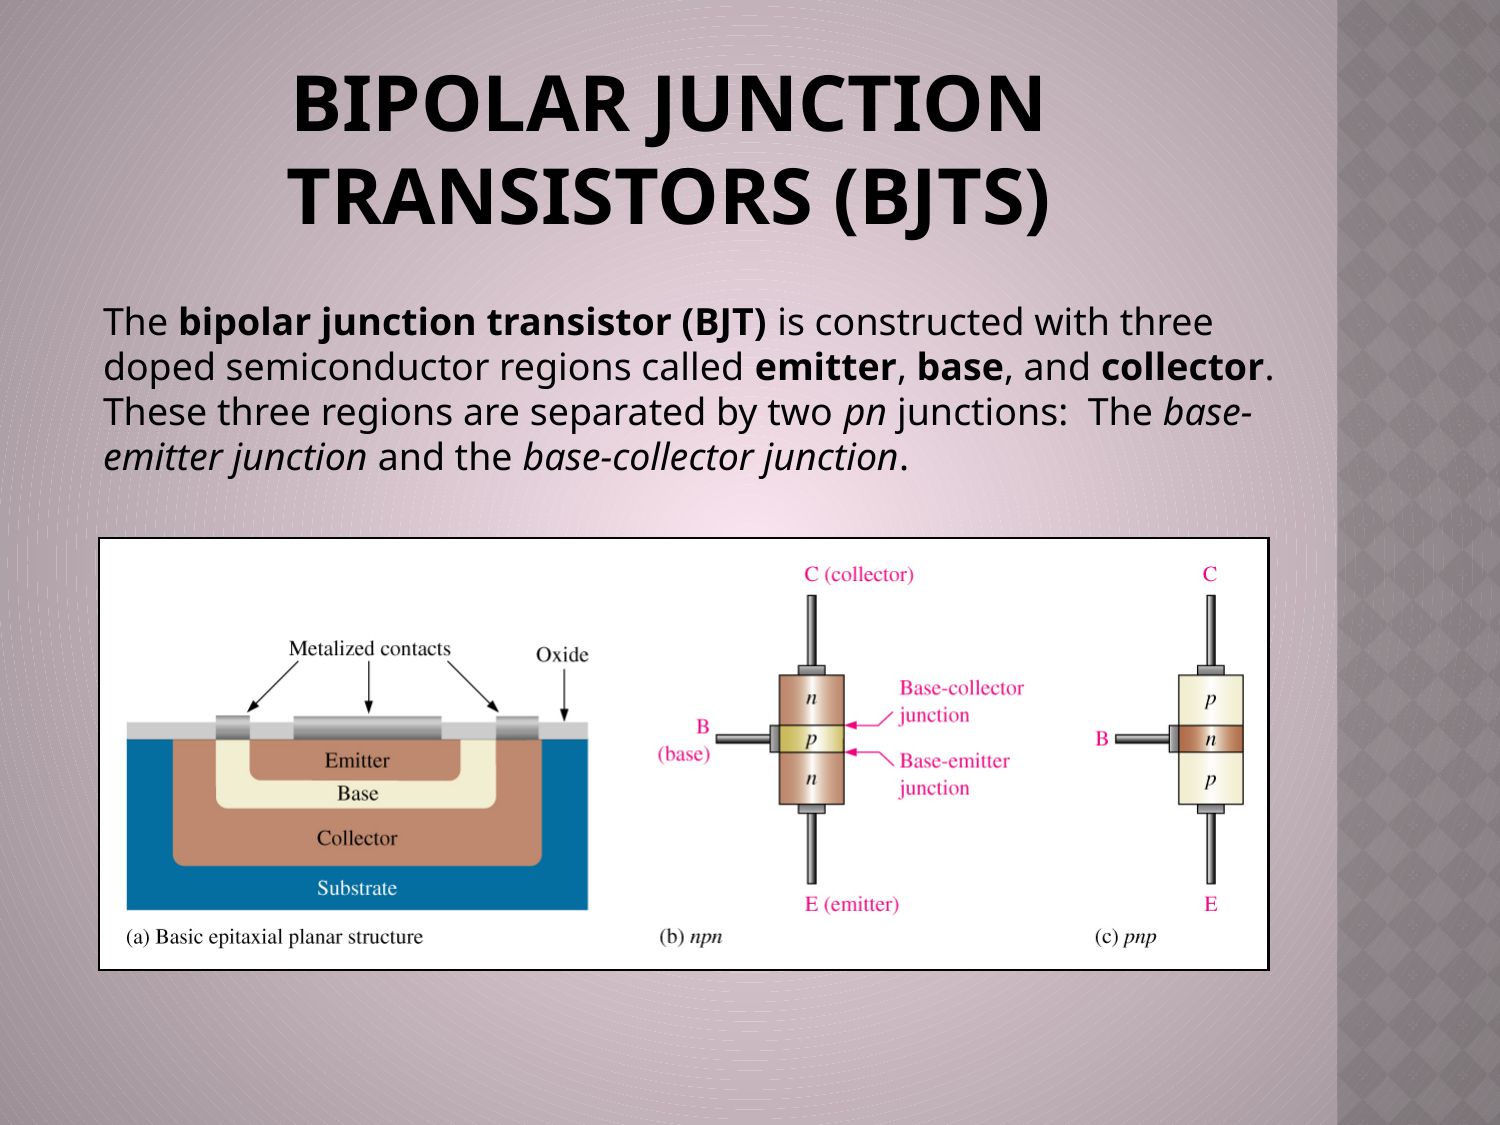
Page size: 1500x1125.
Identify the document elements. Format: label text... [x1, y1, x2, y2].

title Bipolar Junction Transistors (BJTs) [75, 52, 1263, 240]
text_box The bipolar junction transistor (BJT) is constructed with three doped semiconductor regions called emitter, base, and collector. These three regions are separated by two pn junctions: The base-emitter junction and the base-collector junction. [88, 290, 1294, 486]
picture [99, 538, 1268, 970]
